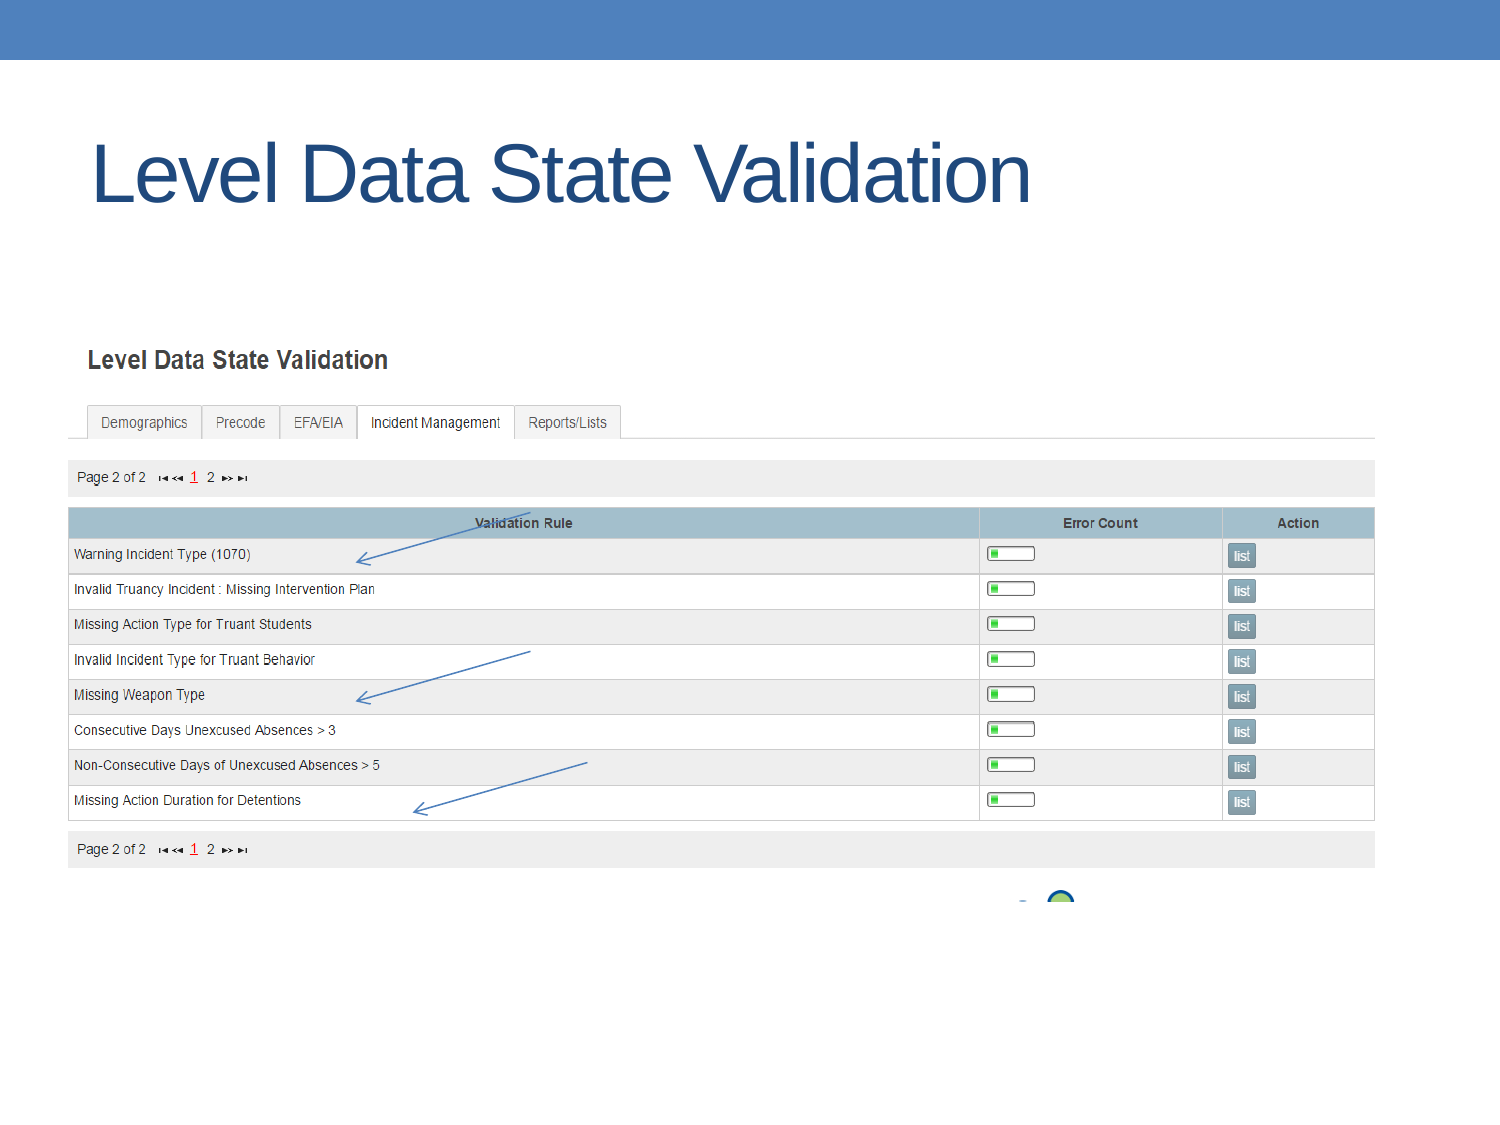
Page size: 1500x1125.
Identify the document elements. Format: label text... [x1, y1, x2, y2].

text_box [412, 762, 588, 813]
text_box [355, 512, 531, 563]
title Level Data State Validation [75, 87, 1425, 250]
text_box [355, 651, 531, 702]
picture [62, 337, 1388, 902]
